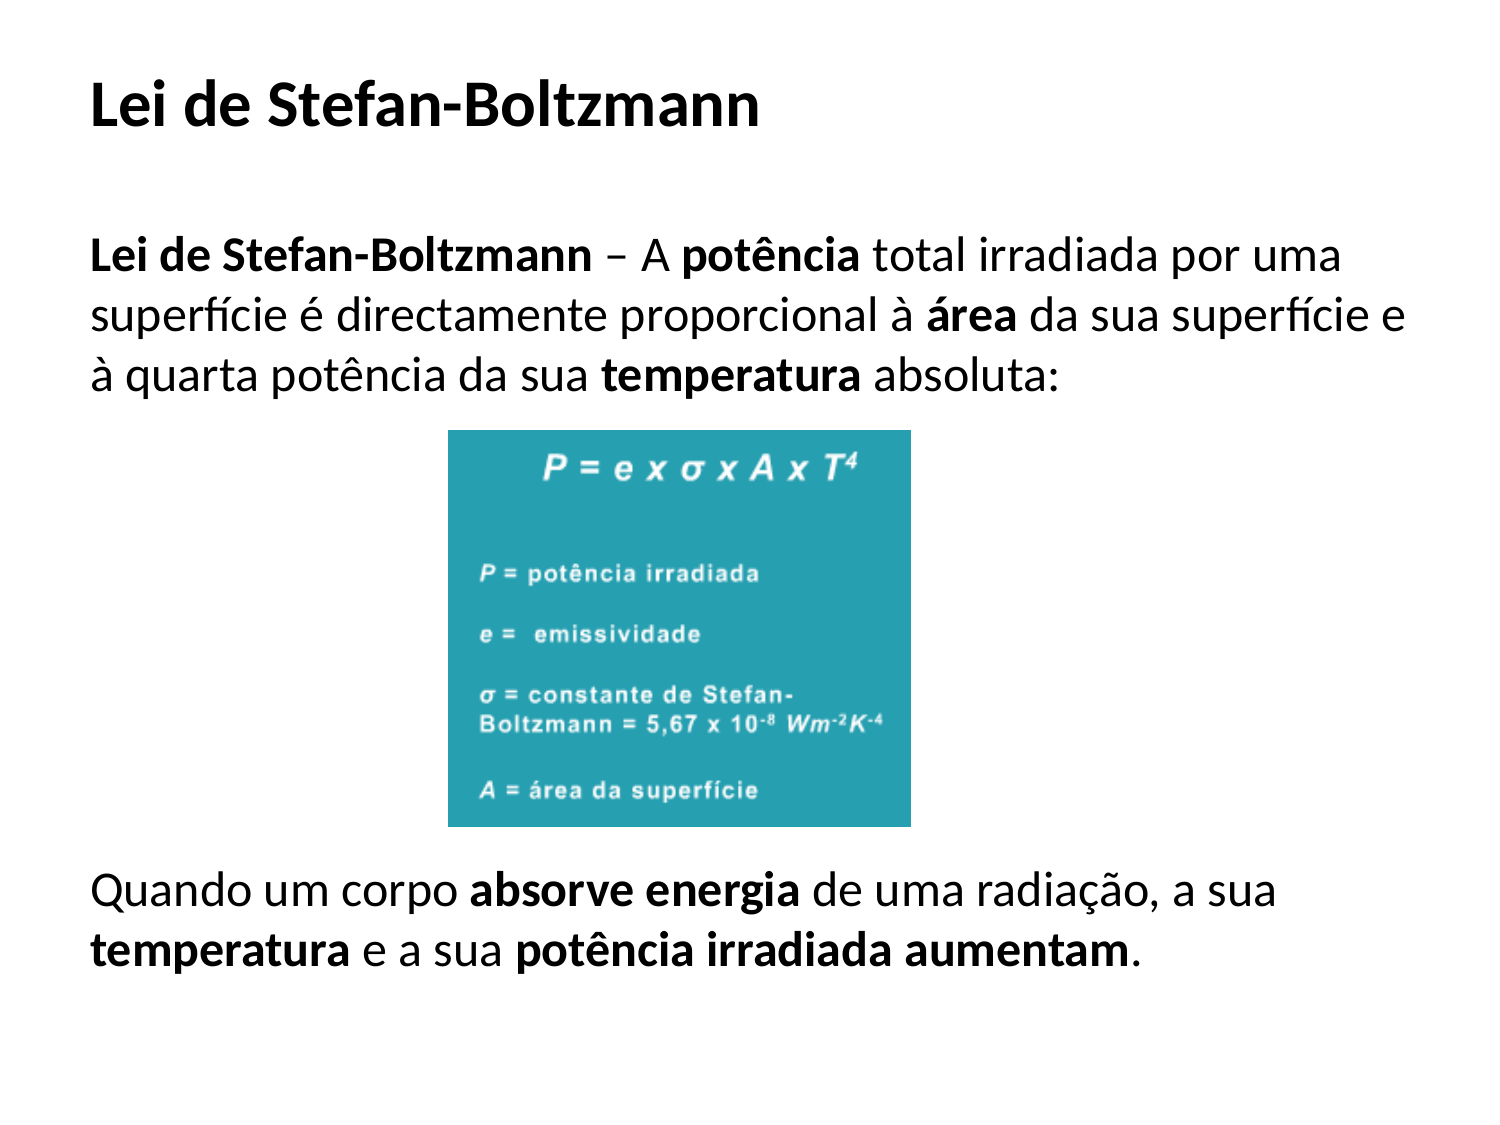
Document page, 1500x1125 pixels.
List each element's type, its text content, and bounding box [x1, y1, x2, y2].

picture [448, 429, 912, 827]
text_box Lei de Stefan-Boltzmann – A potência total irradiada por uma superfície é directamente proporcional à área da sua superfície e à quarta potência da sua temperatura absoluta: Quando um corpo absorve energia de uma radiação, a sua temperatura e a sua potência irradiada aumentam. [74, 206, 1425, 1005]
title Lei de Stefan-Boltzmann [75, 45, 1425, 206]
